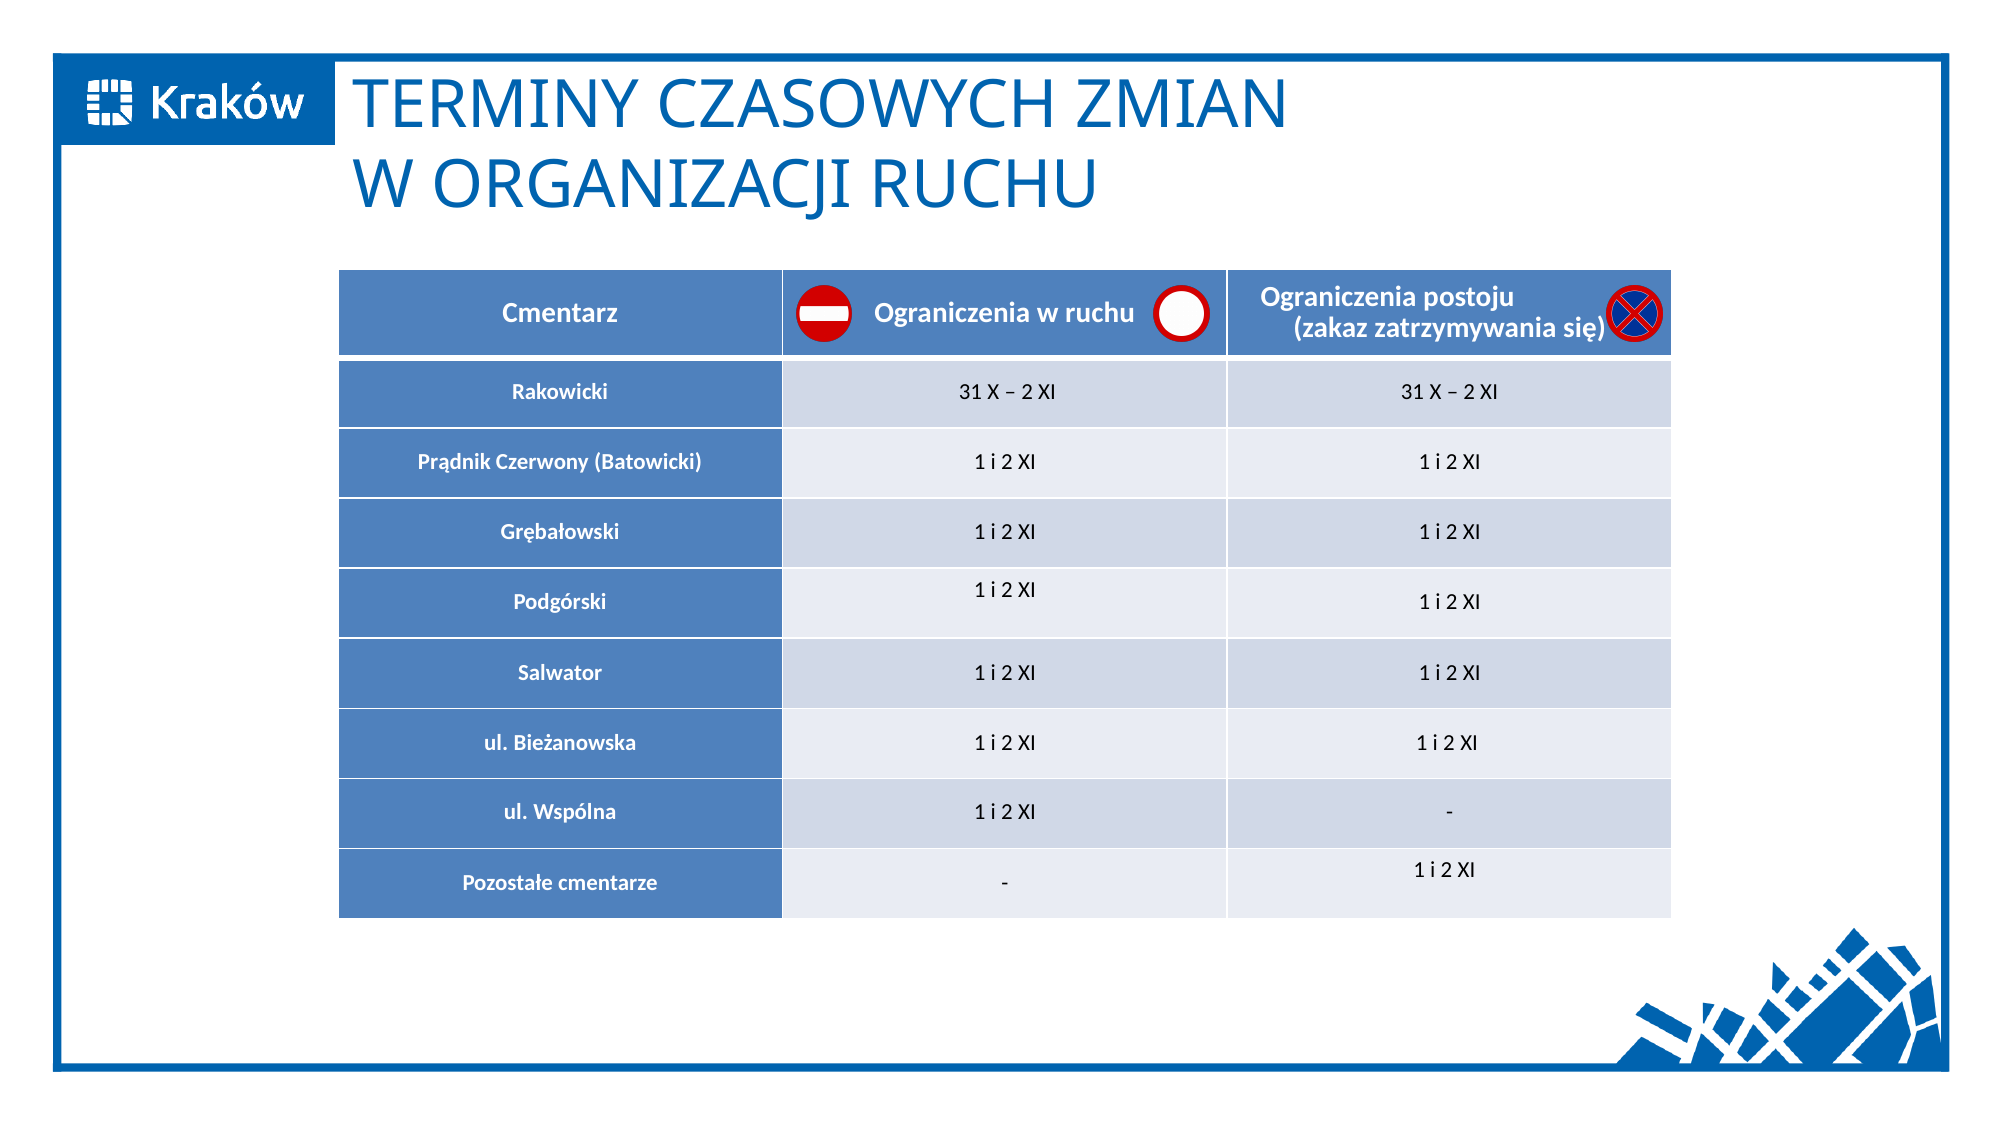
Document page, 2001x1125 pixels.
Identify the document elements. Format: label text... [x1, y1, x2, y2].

table_cell 1 i 2 XI [783, 569, 1226, 637]
table_cell Pozostałe cmentarze [339, 849, 782, 918]
table_cell 1 i 2 XI [783, 779, 1226, 848]
table_cell Rakowicki [339, 361, 782, 427]
text_box TERMINY CZASOWYCH ZMIAN W ORGANIZACJI RUCHU [337, 53, 1940, 175]
table_cell 31 X – 2 XI [1228, 361, 1671, 427]
table_header Ograniczenia w ruchu [783, 270, 1226, 355]
picture [56, 59, 335, 145]
table_header Cmentarz [339, 270, 782, 355]
table_cell 1 i 2 XI [1228, 849, 1671, 918]
table_cell ul. Bieżanowska [339, 709, 782, 778]
table_cell 1 i 2 XI [1228, 639, 1671, 708]
picture [1153, 285, 1210, 342]
table_cell 31 X – 2 XI [783, 361, 1226, 427]
picture [795, 285, 852, 342]
table_cell - [1228, 779, 1671, 848]
table_cell 1 i 2 XI [1228, 709, 1671, 778]
table_cell 1 i 2 XI [783, 499, 1226, 567]
table_cell Podgórski [339, 569, 782, 637]
table_header Ograniczenia postoju (zakaz zatrzymywania się) [1228, 270, 1671, 355]
table_cell 1 i 2 XI [783, 639, 1226, 708]
table_cell 1 i 2 XI [1228, 499, 1671, 567]
table_cell - [783, 849, 1226, 918]
table_cell 1 i 2 XI [1228, 569, 1671, 637]
picture [1610, 925, 1941, 1063]
table_cell Grębałowski [339, 499, 782, 567]
table_cell Prądnik Czerwony (Batowicki) [339, 429, 782, 497]
table_cell 1 i 2 XI [1228, 429, 1671, 497]
table_cell ul. Wspólna [339, 779, 782, 848]
table_cell 1 i 2 XI [783, 709, 1226, 778]
table_cell Salwator [339, 639, 782, 708]
table_cell 1 i 2 XI [783, 429, 1226, 497]
picture [1606, 285, 1663, 342]
